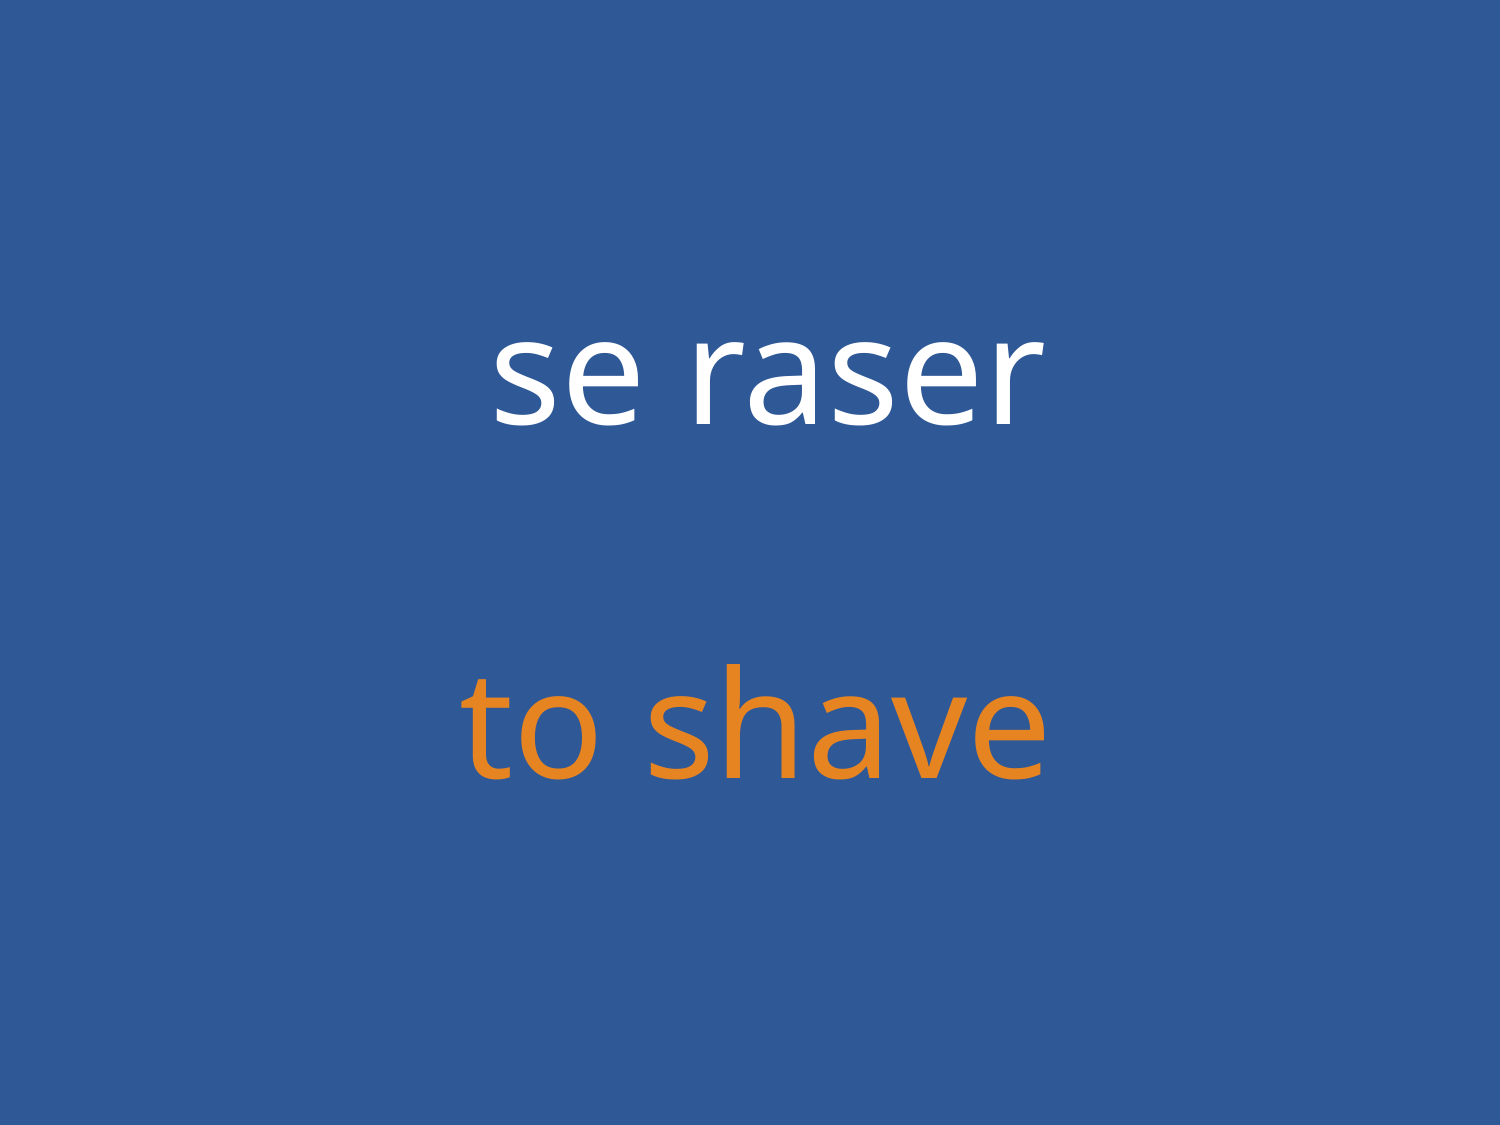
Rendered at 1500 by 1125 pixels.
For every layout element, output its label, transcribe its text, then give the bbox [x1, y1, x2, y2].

text_box to shave [301, 621, 1211, 817]
text_box se raser [301, 267, 1235, 462]
